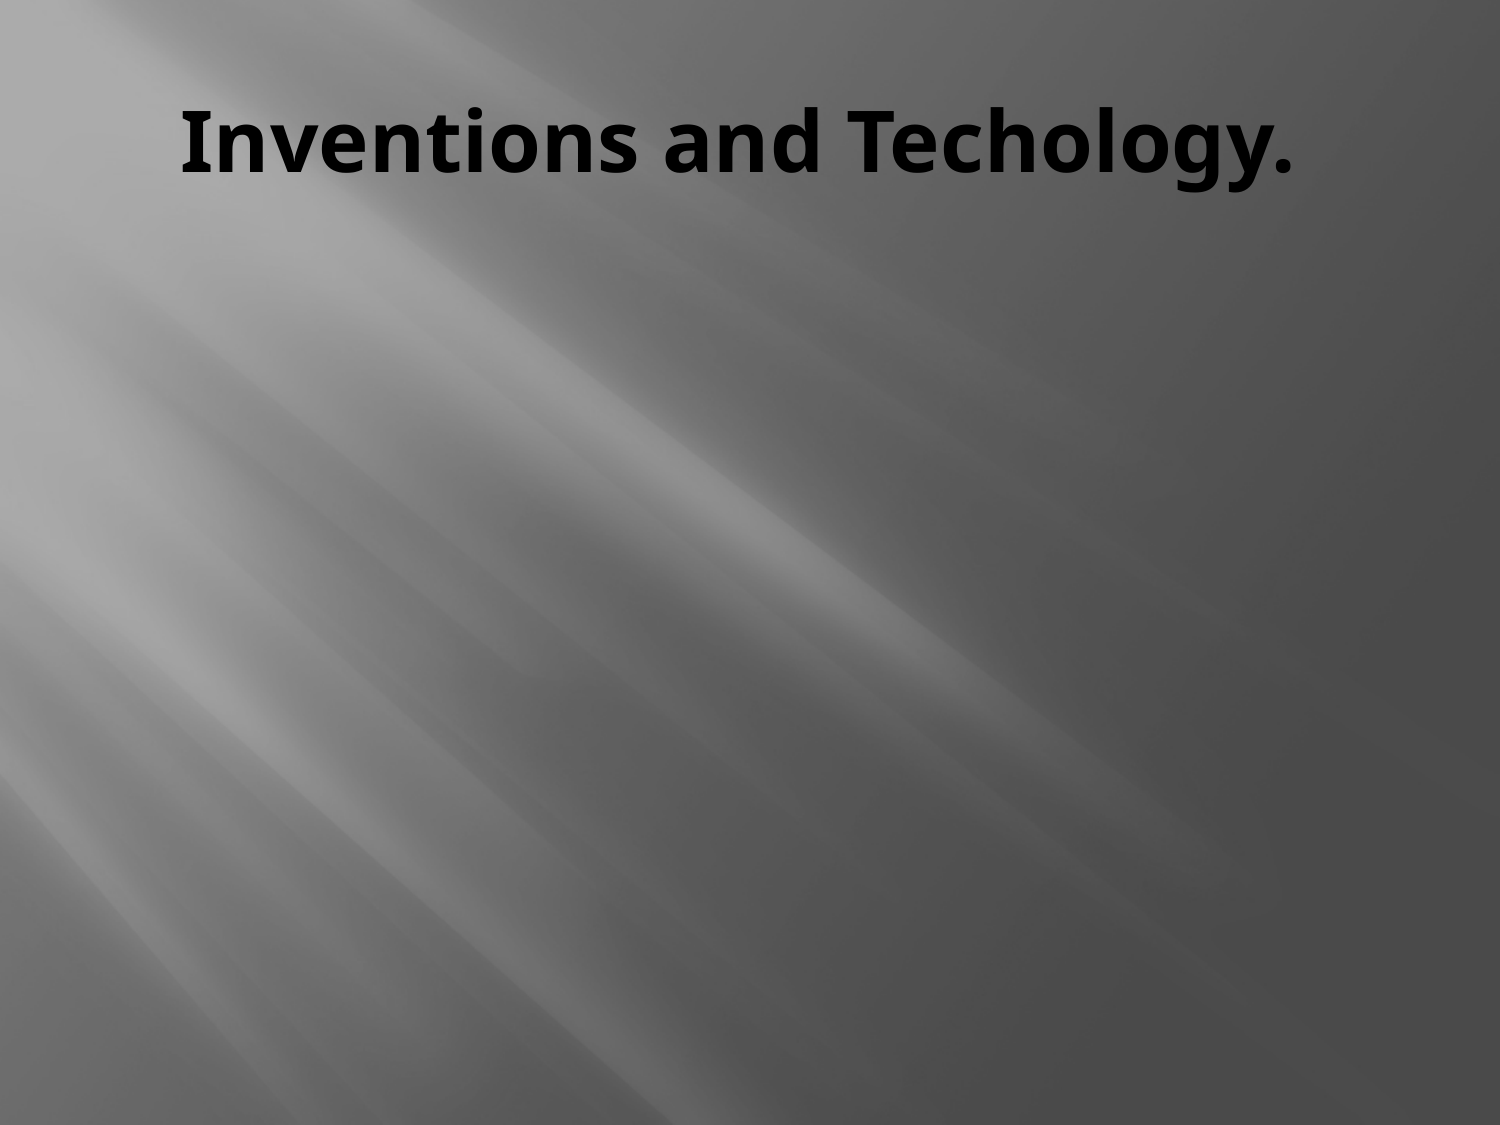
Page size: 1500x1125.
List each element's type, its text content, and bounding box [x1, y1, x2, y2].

title Inventions and Techology. [75, 45, 1425, 233]
